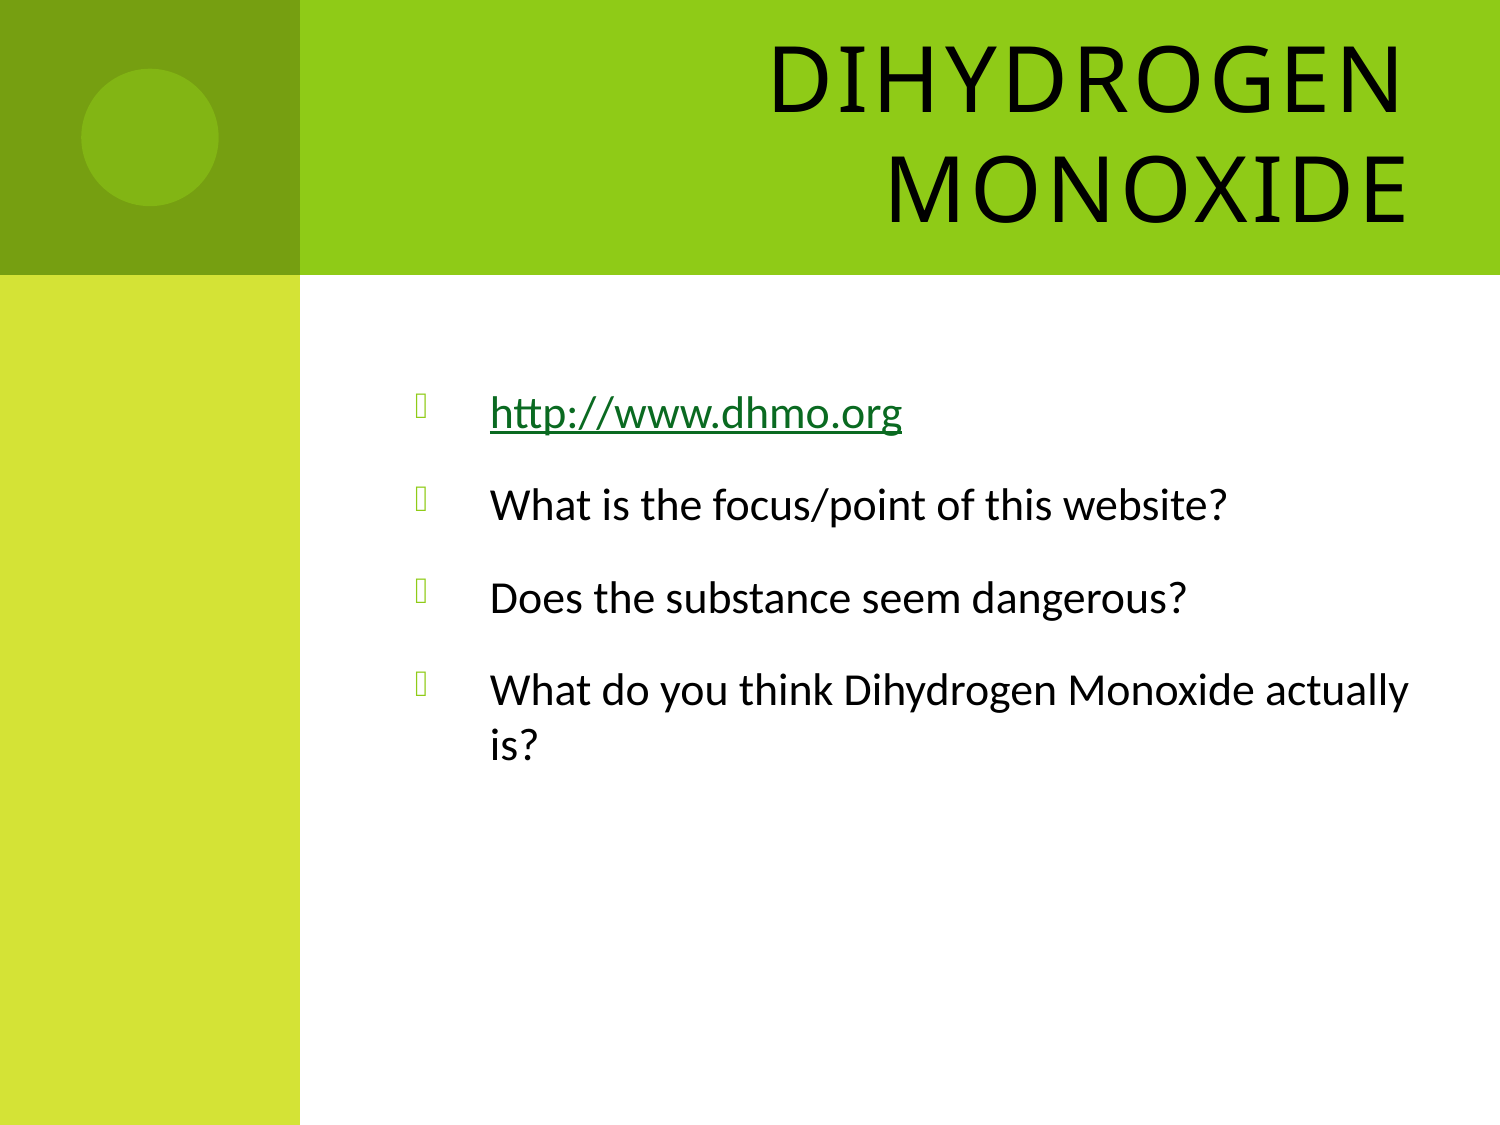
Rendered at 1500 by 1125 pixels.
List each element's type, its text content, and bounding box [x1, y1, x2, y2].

list http://www.dhmo.org What is the focus/point of this website? Does the substance seem dangerous? What do you think Dihydrogen Monoxide actually is? [399, 375, 1425, 1005]
title Dihydrogen Monoxide [399, 37, 1425, 225]
